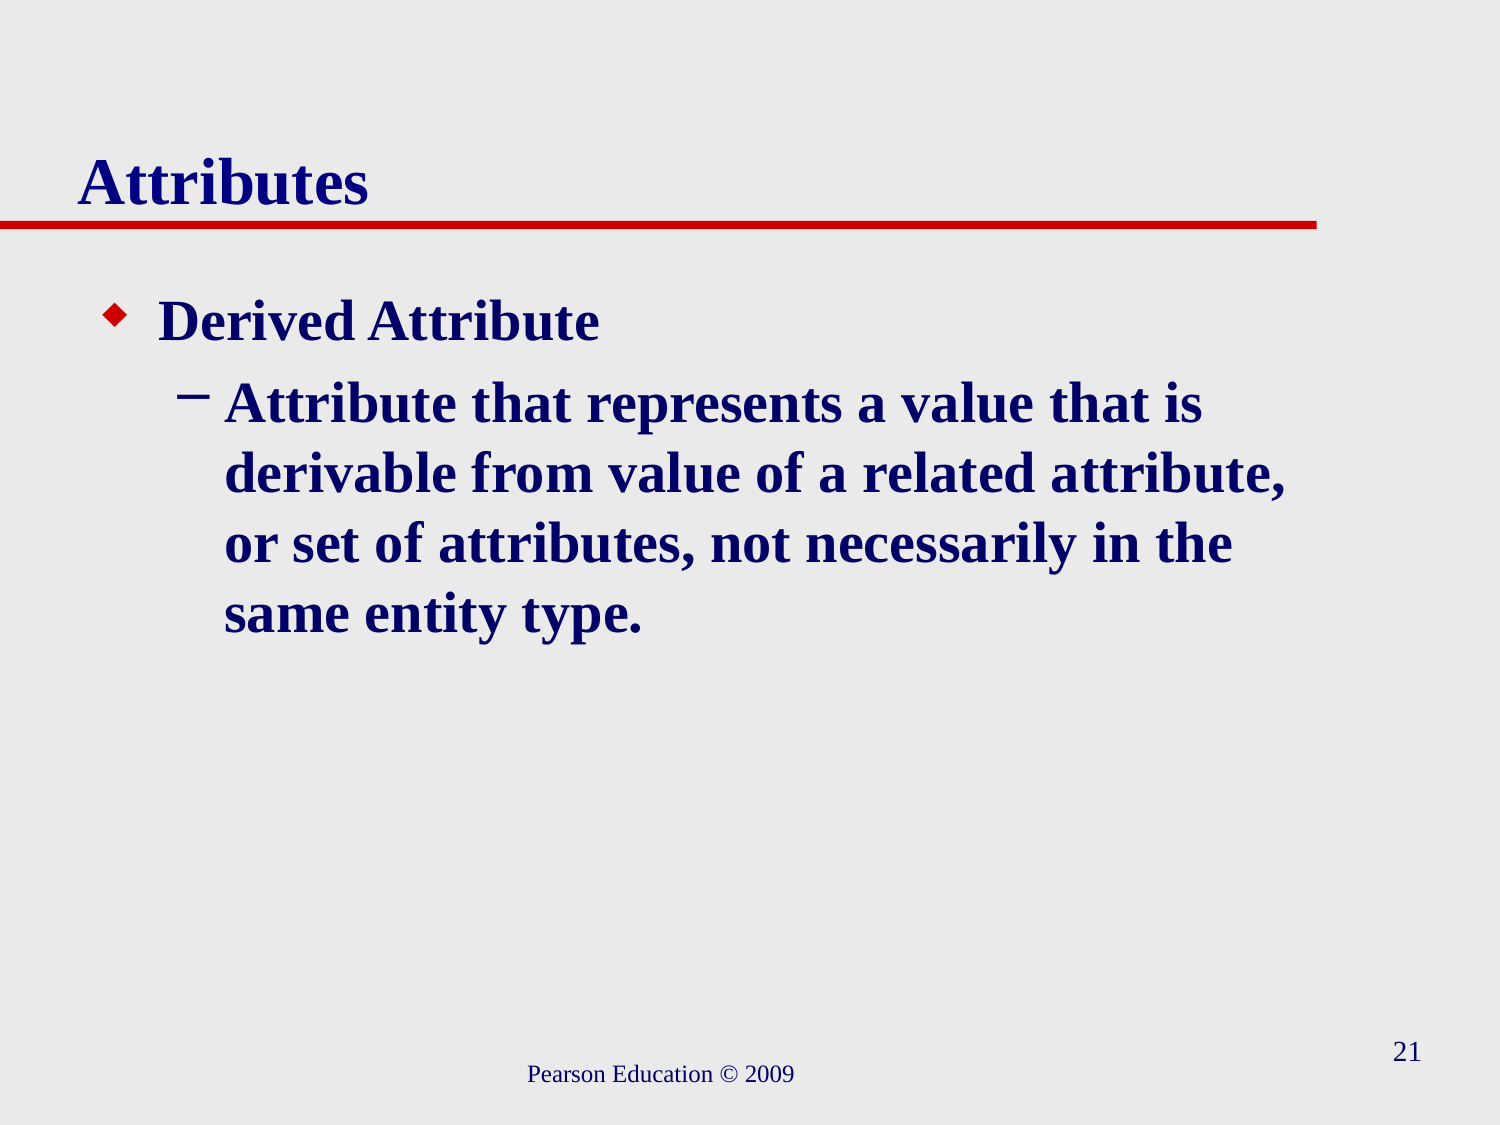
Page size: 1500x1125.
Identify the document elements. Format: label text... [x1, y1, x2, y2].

text_box Pearson Education © 2009 [512, 1050, 1038, 1095]
list Derived Attribute Attribute that represents a value that is derivable from value of a related attribute, or set of attributes, not necessarily in the same entity type. [87, 274, 1356, 951]
slide_number 21 [1125, 1012, 1438, 1088]
title Attributes [62, 43, 1338, 226]
